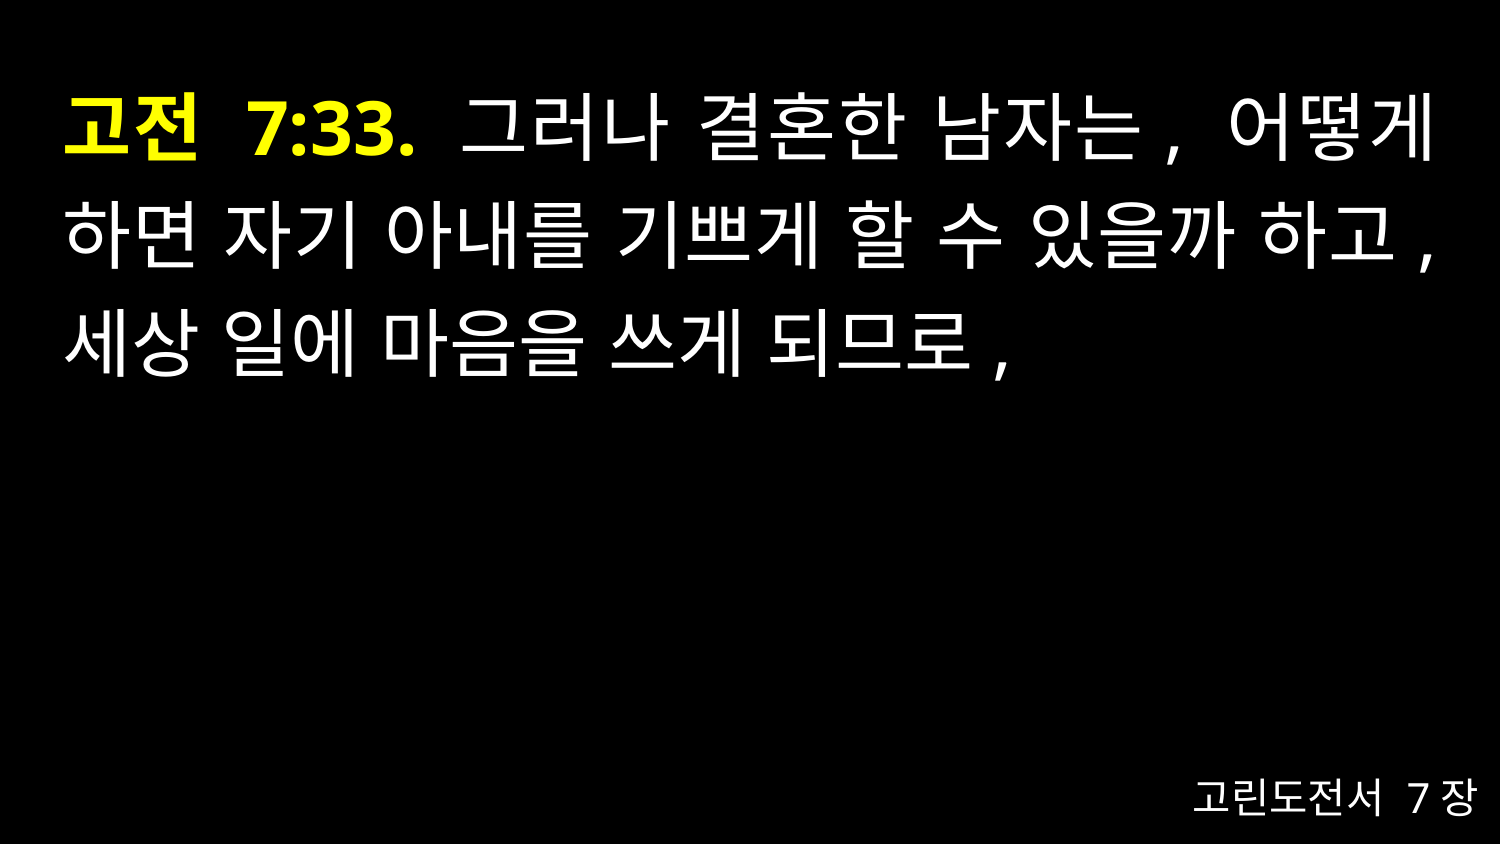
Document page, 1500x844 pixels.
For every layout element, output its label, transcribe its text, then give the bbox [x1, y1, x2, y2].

subtitle 고린도전서 7장 [916, 770, 1500, 844]
title 고전 7:33. 그러나 결혼한 남자는, 어떻게 하면 자기 아내를 기쁘게 할 수 있을까 하고, 세상 일에 마음을 쓰게 되므로, [0, 0, 1500, 844]
